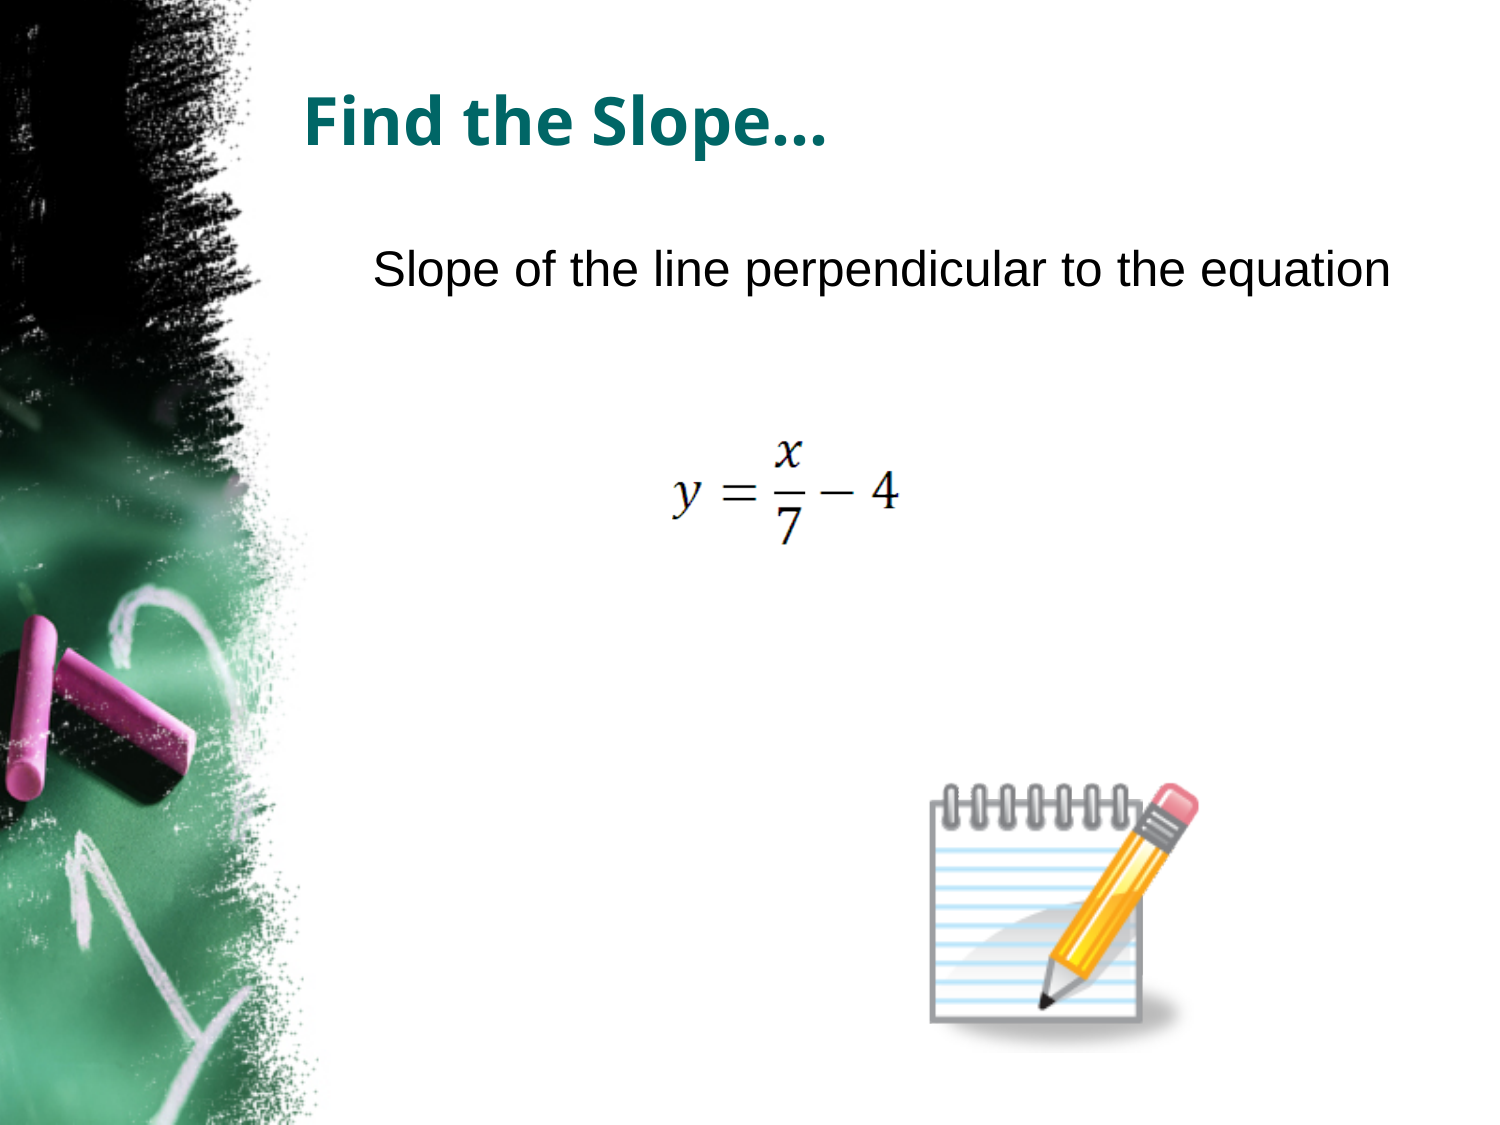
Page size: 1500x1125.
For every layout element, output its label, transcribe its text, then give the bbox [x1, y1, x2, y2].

title Find the Slope… [287, 49, 1438, 188]
picture [0, 1, 1500, 1125]
list Slope of the line perpendicular to the equation [287, 228, 1438, 980]
